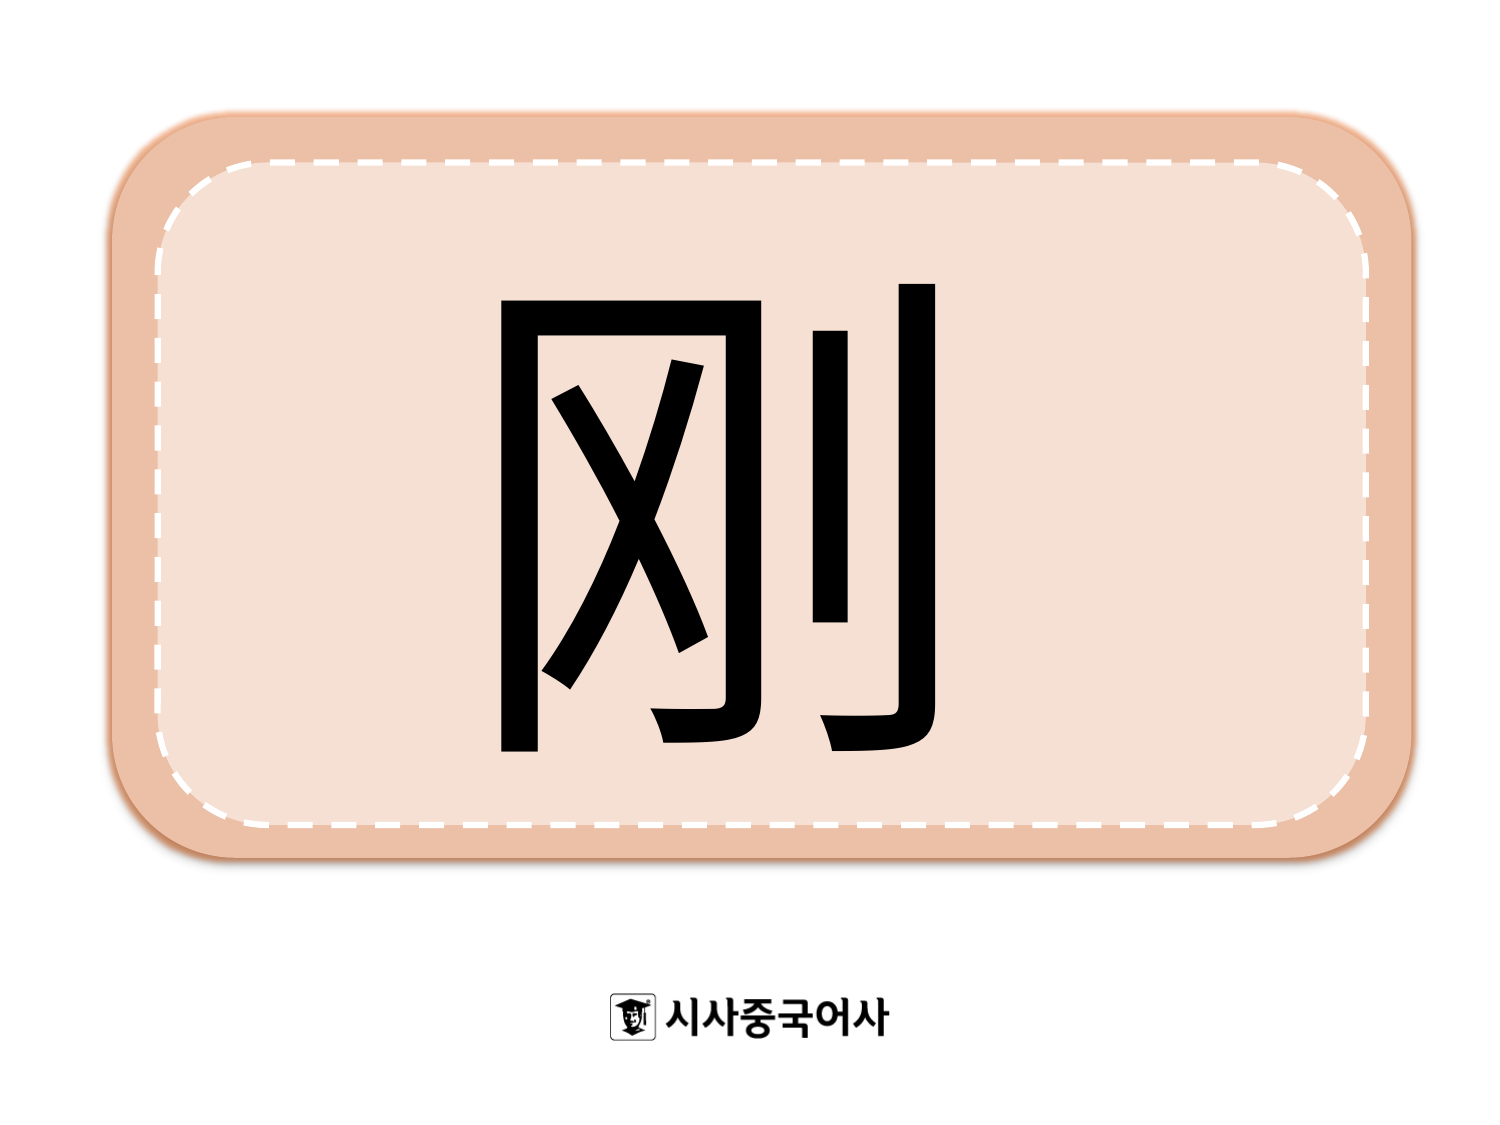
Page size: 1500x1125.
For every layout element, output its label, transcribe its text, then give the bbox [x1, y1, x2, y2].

text_box [162, 160, 1371, 824]
picture [602, 987, 898, 1047]
text_box 刚 [171, 172, 1380, 836]
